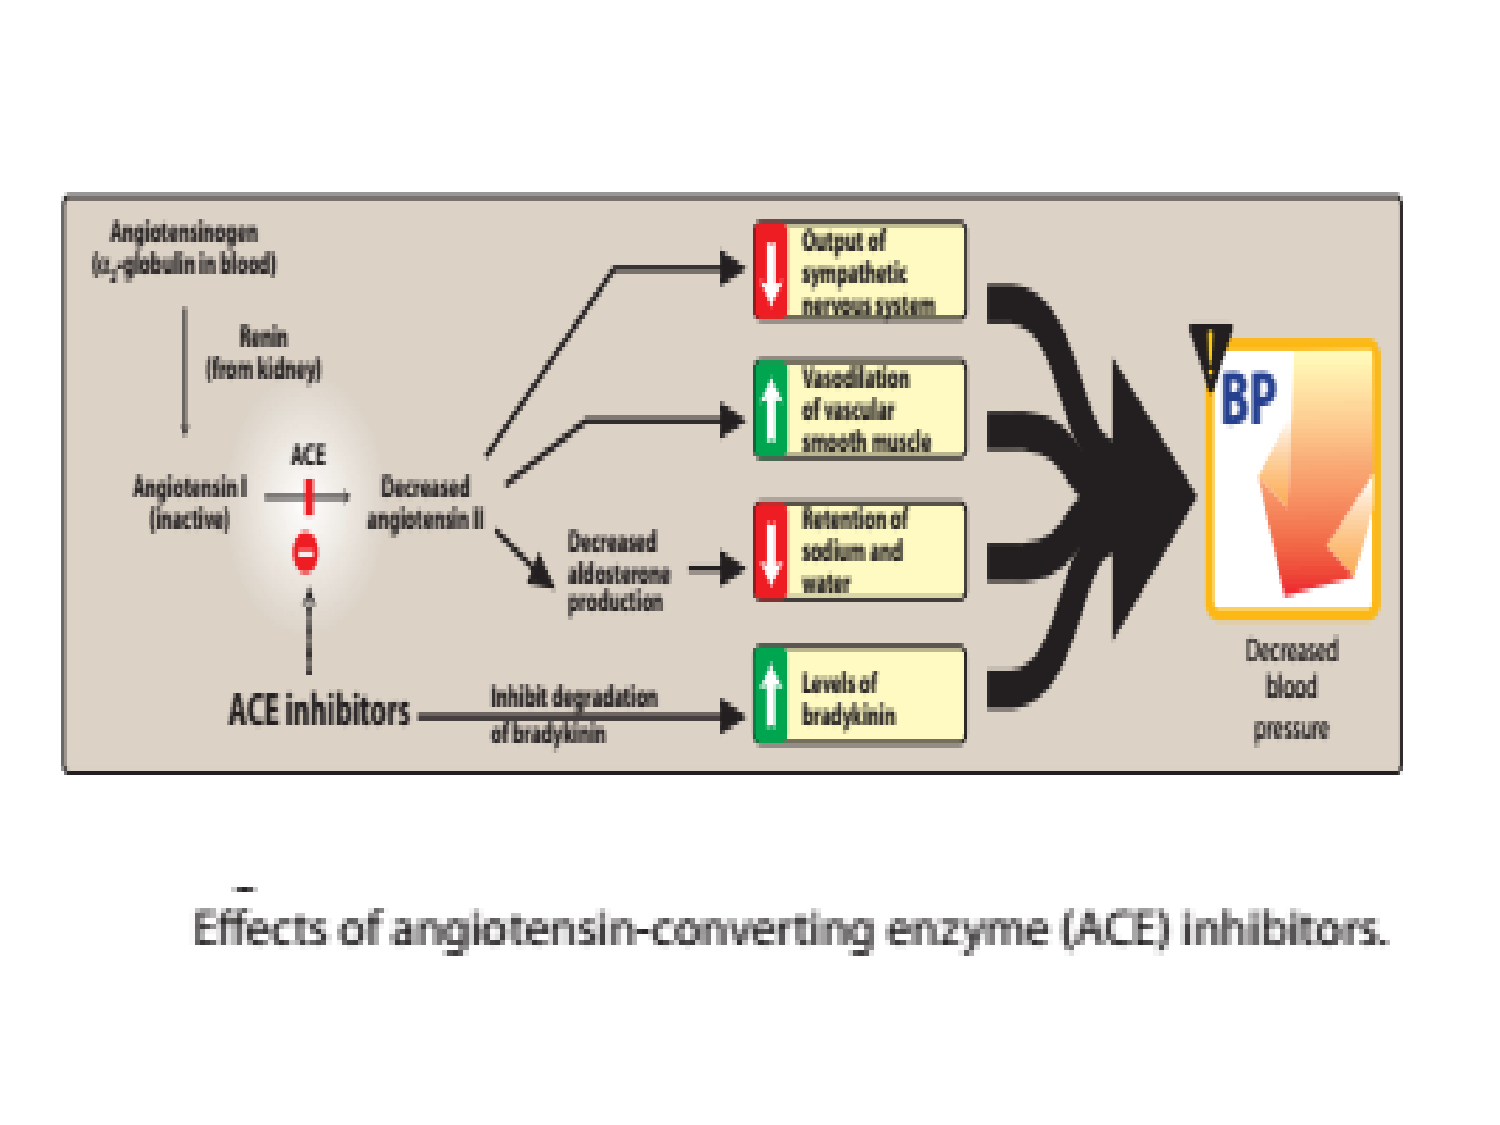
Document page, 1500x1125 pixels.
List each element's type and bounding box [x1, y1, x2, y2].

picture [174, 887, 1412, 988]
picture [44, 174, 1415, 785]
